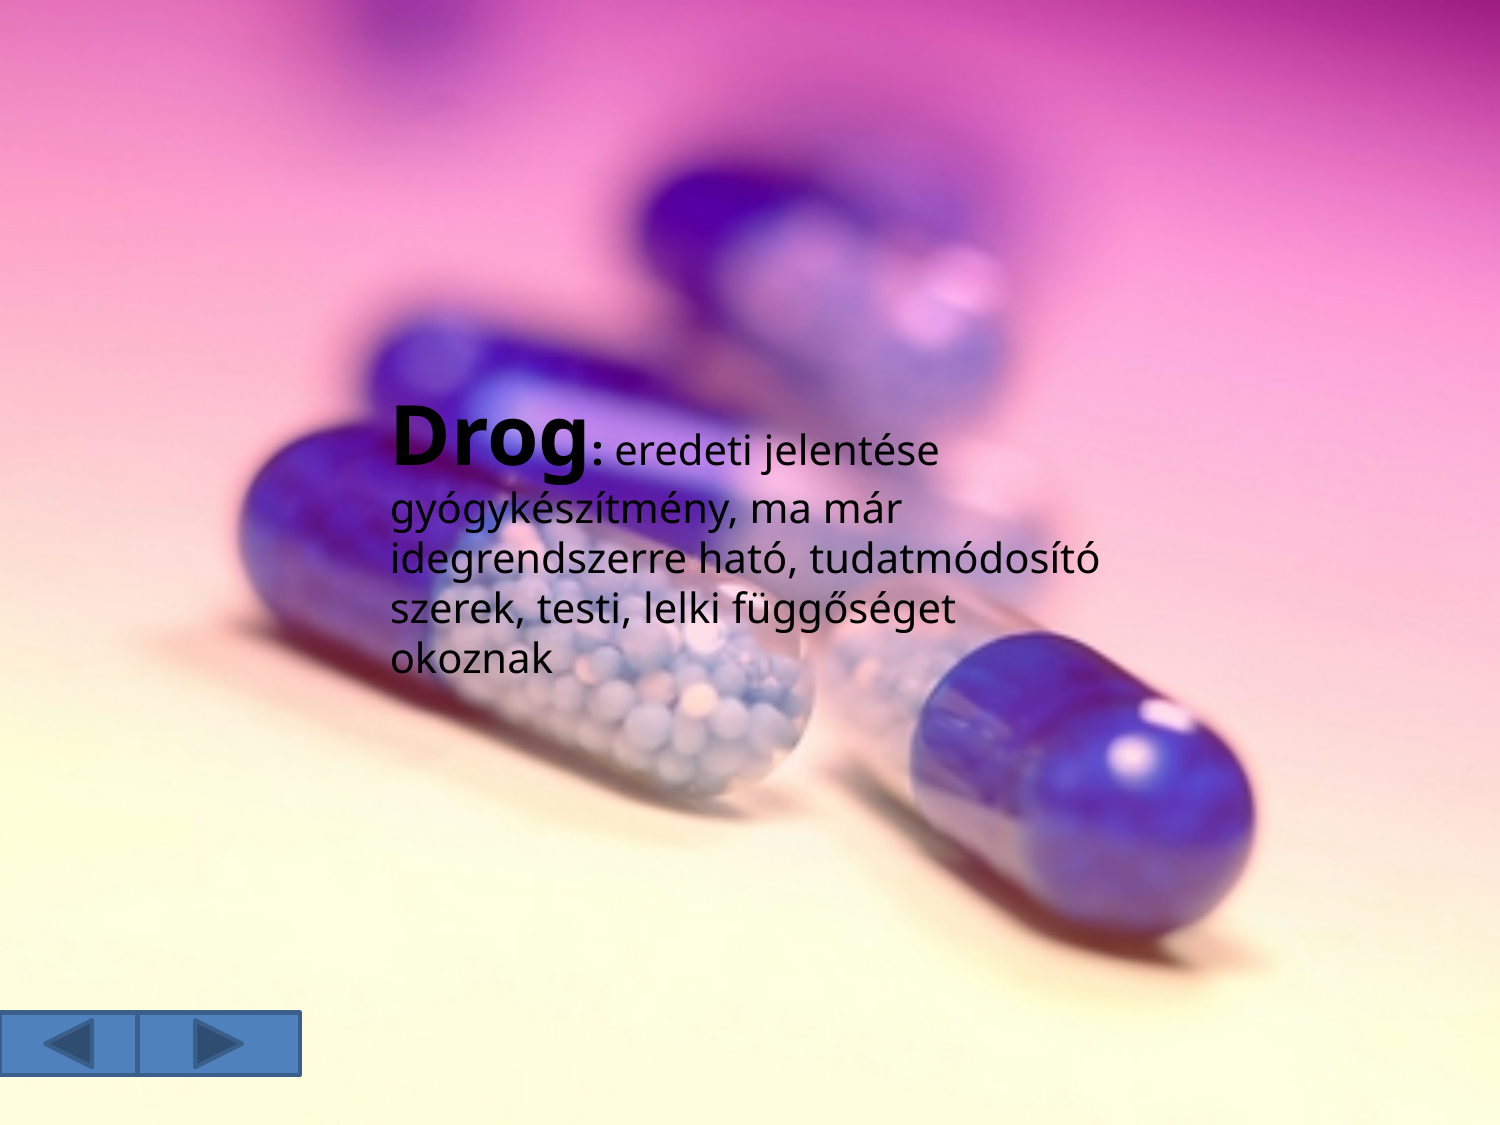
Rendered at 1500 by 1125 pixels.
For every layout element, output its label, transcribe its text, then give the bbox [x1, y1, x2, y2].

text_box [140, 1010, 302, 1077]
text_box [0, 1010, 140, 1077]
text_box Drog: eredeti jelentése gyógykészítmény, ma már idegrendszerre ható, tudatmódosító szerek, testi, lelki függőséget okoznak [374, 374, 1125, 740]
picture [0, 0, 1500, 1125]
